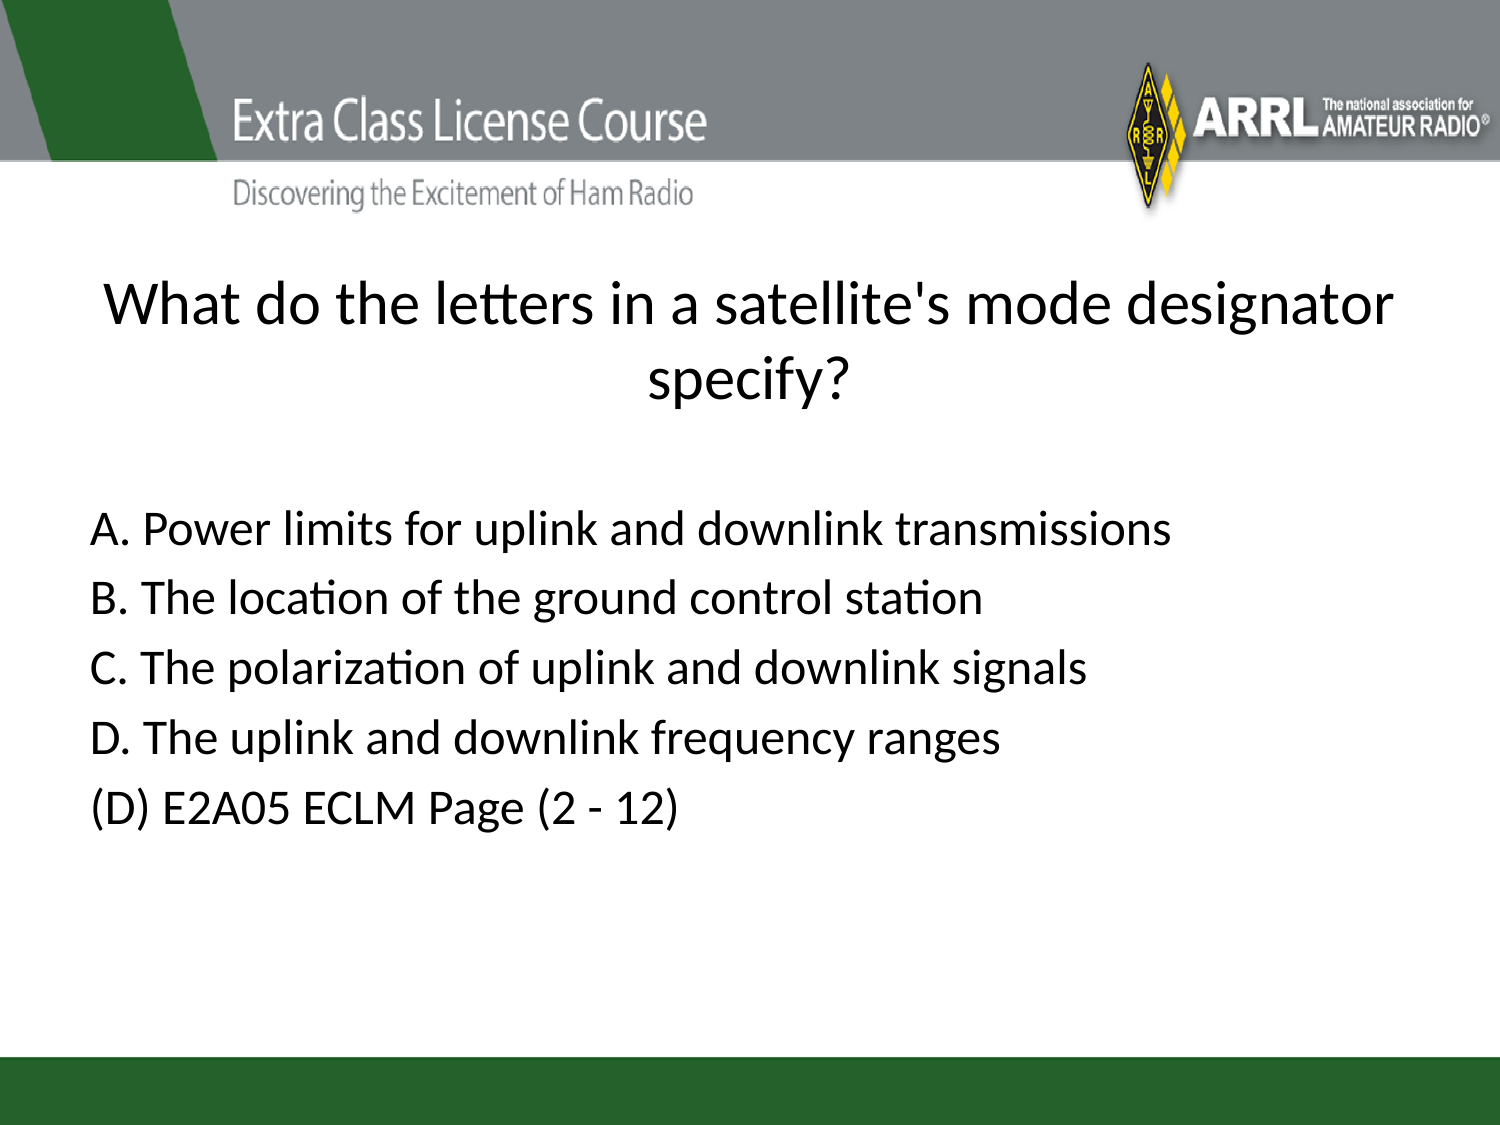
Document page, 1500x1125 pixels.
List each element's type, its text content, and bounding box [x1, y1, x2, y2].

picture [0, 0, 1500, 1125]
title What do the letters in a satellite's mode designator specify? [75, 254, 1425, 435]
list A. Power limits for uplink and downlink transmissions B. The location of the ground control station C. The polarization of uplink and downlink signals D. The uplink and downlink frequency ranges (D) E2A05 ECLM Page (2 - 12) [75, 487, 1425, 1005]
